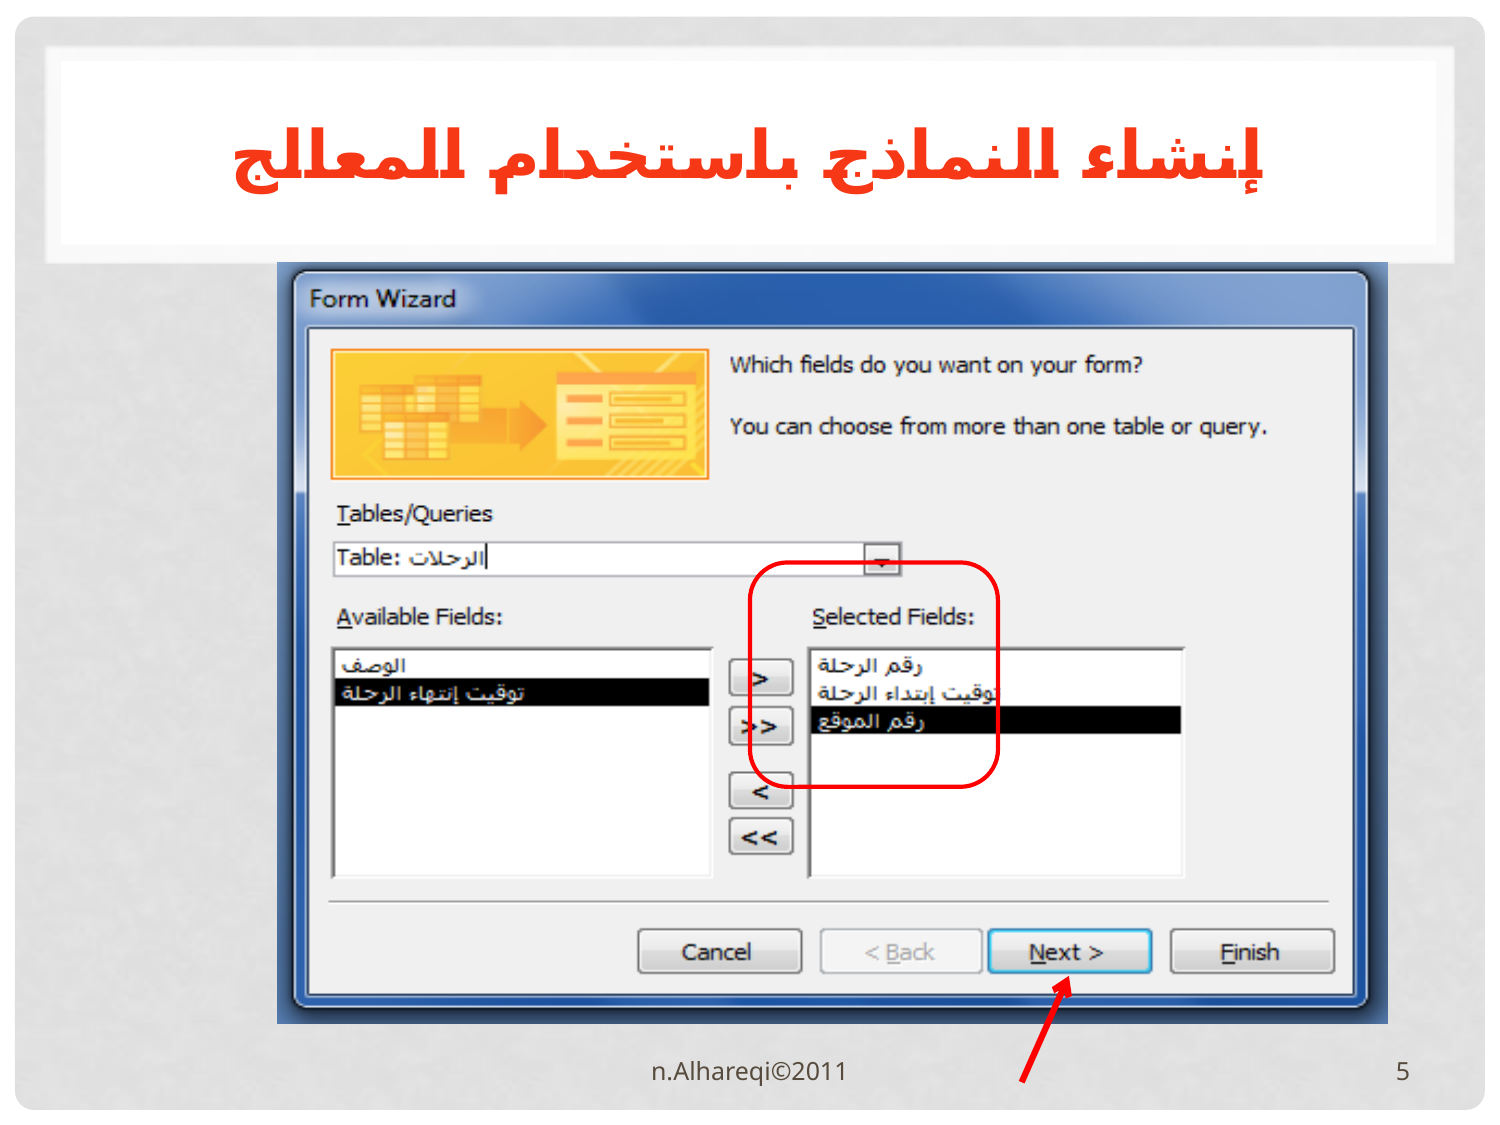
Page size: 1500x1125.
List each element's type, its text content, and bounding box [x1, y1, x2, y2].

title إنشاء النماذج باستخدام المعالج [69, 66, 1425, 238]
slide_number 5 [1074, 1042, 1425, 1103]
footer n.Alhareqi©2011 [512, 1042, 988, 1103]
picture [277, 262, 1389, 1024]
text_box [991, 1005, 1099, 1053]
